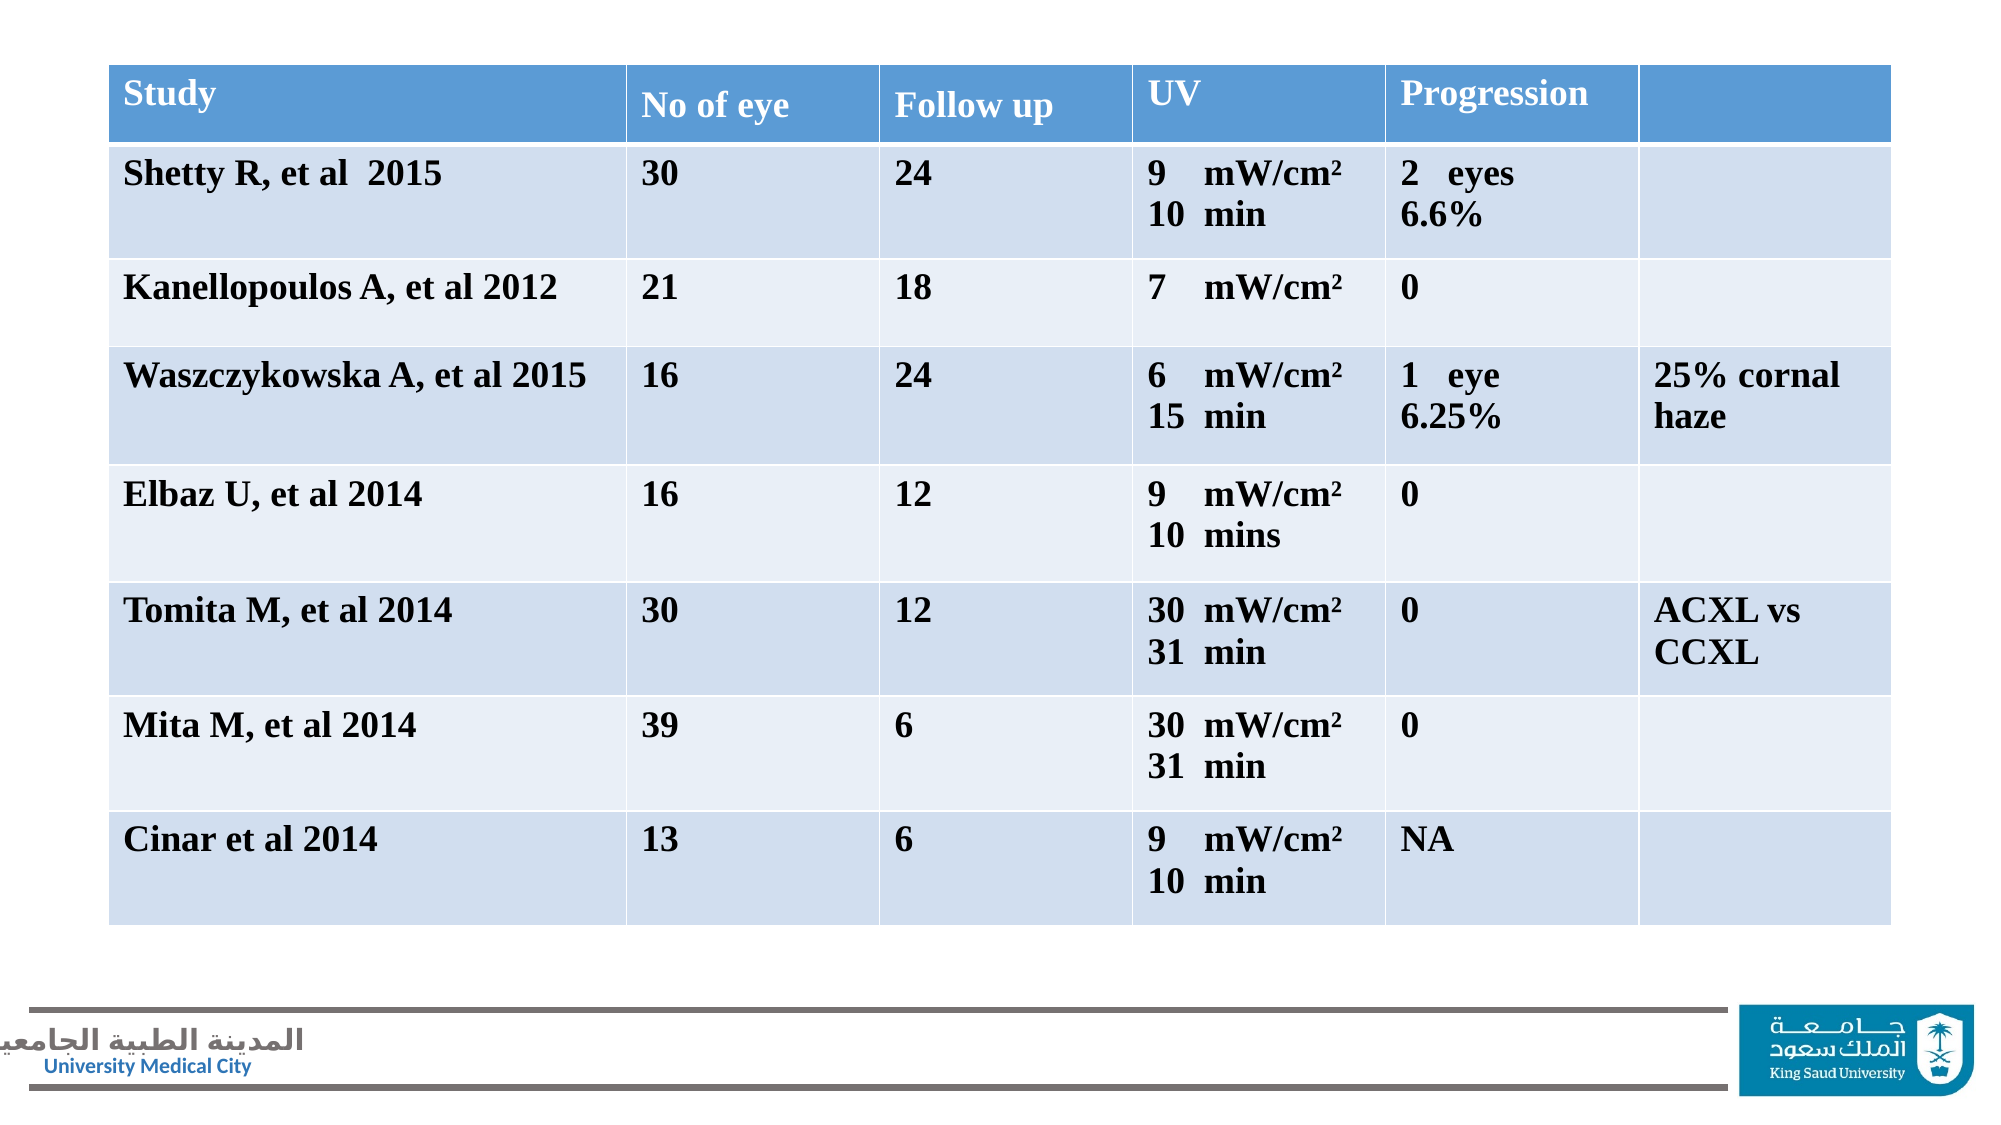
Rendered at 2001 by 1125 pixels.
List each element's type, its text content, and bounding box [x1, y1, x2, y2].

table_cell 9 mW/cm² 10 min [1133, 812, 1385, 925]
table_cell 1 eye 6.25% [1386, 347, 1638, 464]
table_cell [1640, 147, 1891, 258]
table_cell Elbaz U, et al 2014 [109, 466, 626, 581]
table_cell 21 [627, 260, 879, 346]
table_cell 2 eyes 6.6% [1386, 147, 1638, 258]
text_box University Medical City [0, 1044, 331, 1086]
table_cell 12 [880, 583, 1132, 695]
table_cell [1640, 466, 1891, 581]
table_cell 30 [627, 147, 879, 258]
table_cell 12 [880, 466, 1132, 581]
table_cell 30 [627, 583, 879, 695]
table_cell 13 [627, 812, 879, 925]
table_cell 0 [1386, 697, 1638, 810]
table_cell Waszczykowska A, et al 2015 [109, 347, 626, 464]
table_cell ACXL vs CCXL [1640, 583, 1891, 695]
table_cell mW/cm² min [1133, 147, 1385, 258]
table_cell [1640, 812, 1891, 925]
table_cell [1640, 697, 1891, 810]
table_header UV [1133, 65, 1385, 142]
table_header Follow up [880, 65, 1132, 142]
table_cell mW/cm² mins [1133, 466, 1385, 581]
table_cell mW/cm² min [1133, 697, 1385, 810]
table_cell 24 [880, 347, 1132, 464]
picture [1737, 1002, 1976, 1099]
table_cell 16 [627, 347, 879, 464]
table_cell Kanellopoulos A, et al 2012 [109, 260, 626, 346]
table_cell Tomita M, et al 2014 [109, 583, 626, 695]
table_cell 24 [880, 147, 1132, 258]
table_cell Mita M, et al 2014 [109, 697, 626, 810]
table_cell 25% cornal haze [1640, 347, 1891, 464]
table_header No of eye [627, 65, 879, 142]
table_header [1640, 65, 1891, 142]
table_header Study [109, 65, 626, 142]
table_cell 6 [880, 697, 1132, 810]
table_cell 18 [880, 260, 1132, 346]
table_cell 39 [627, 697, 879, 810]
table_cell Shetty R, et al 2015 [109, 147, 626, 258]
table_cell mW/cm² min [1133, 583, 1385, 695]
table_cell 7 mW/cm² [1133, 260, 1385, 346]
table_cell 6 [880, 812, 1132, 925]
table_header Progression [1386, 65, 1638, 142]
table_cell NA [1386, 812, 1638, 925]
table_cell 0 [1386, 583, 1638, 695]
text_box المدينة الطبية الجامعية [0, 1014, 331, 1044]
table_cell 0 [1386, 260, 1638, 346]
table_cell Cinar et al 2014 [109, 812, 626, 925]
table_cell 0 [1386, 466, 1638, 581]
table_cell 6 mW/cm² 15 min [1133, 347, 1385, 464]
table_cell [1640, 260, 1891, 346]
table_cell 16 [627, 466, 879, 581]
